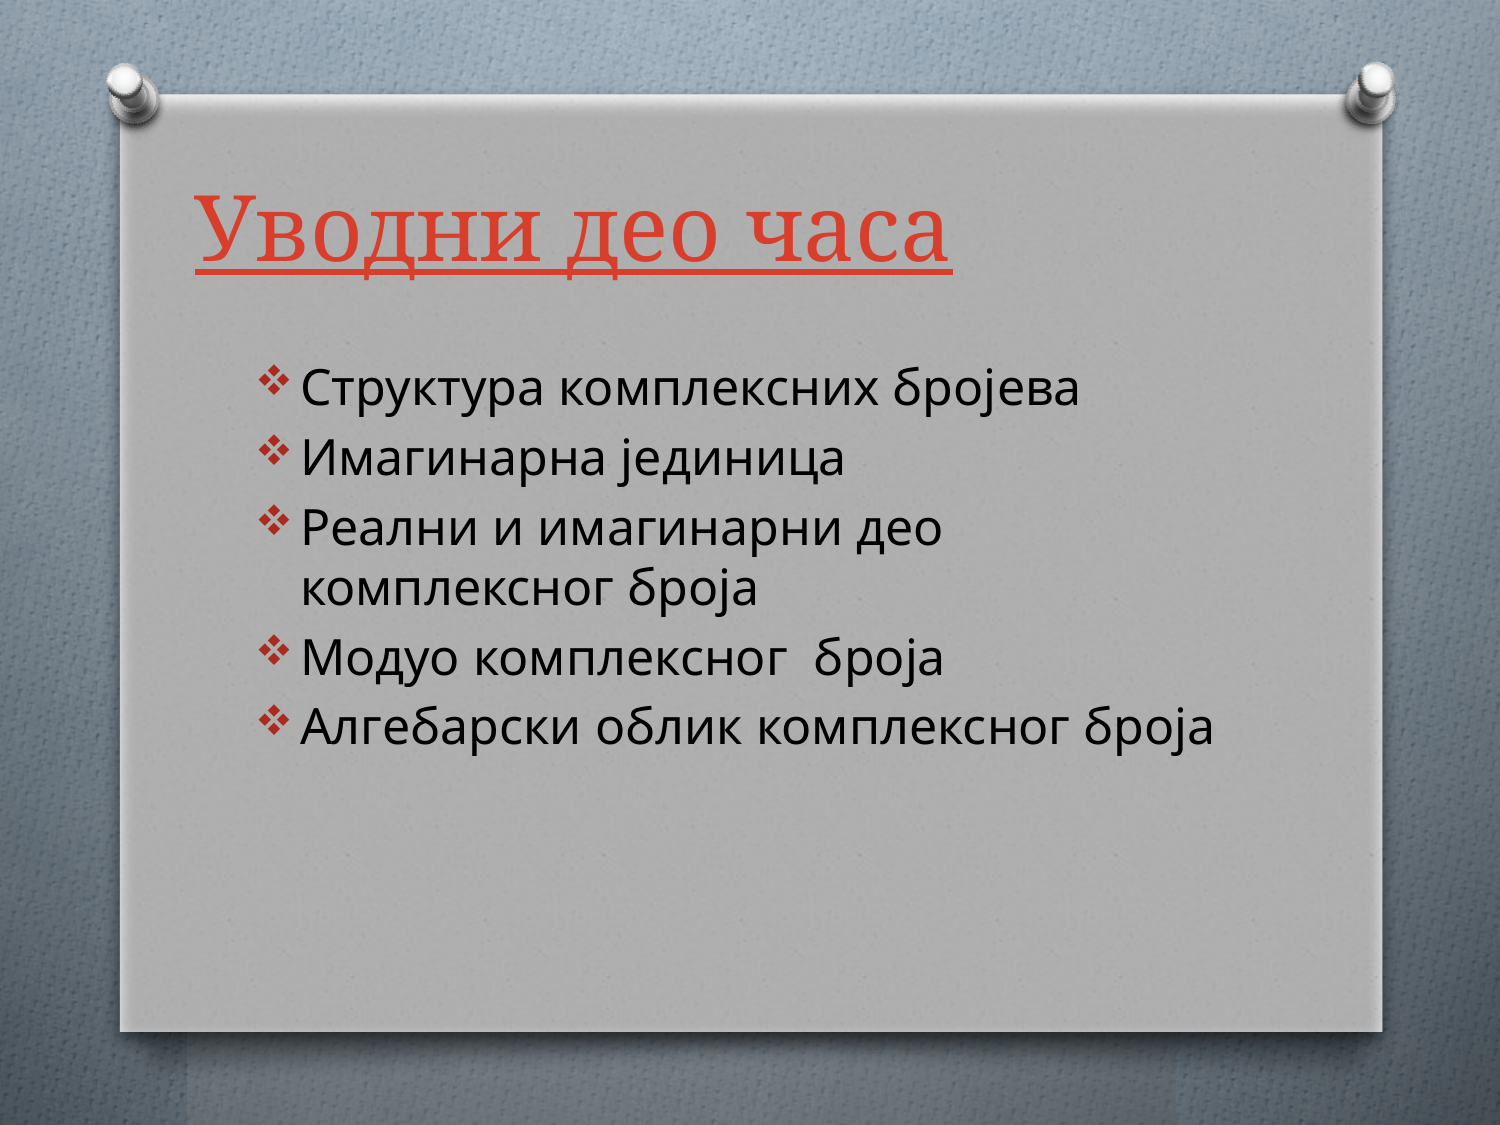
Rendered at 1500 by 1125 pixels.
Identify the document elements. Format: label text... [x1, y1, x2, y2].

picture [75, 29, 198, 153]
picture [1317, 35, 1439, 156]
title Уводни део часа [179, 134, 1323, 332]
